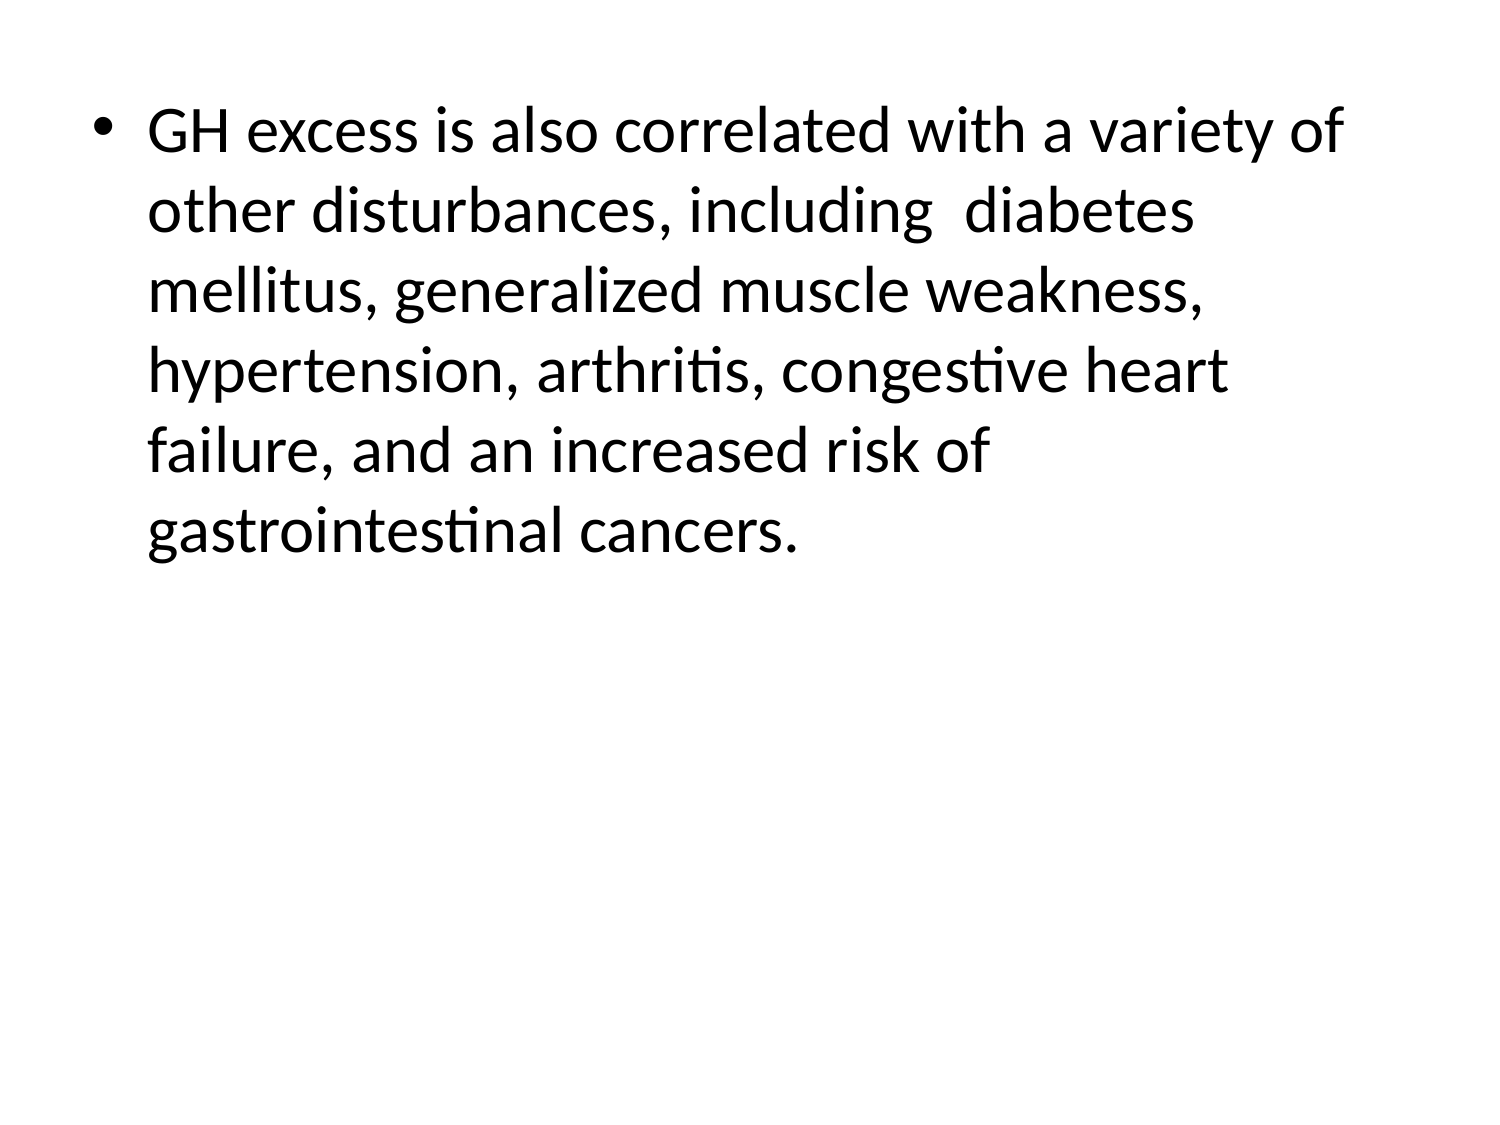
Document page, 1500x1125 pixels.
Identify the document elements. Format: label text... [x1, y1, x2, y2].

list GH excess is also correlated with a variety of other disturbances, including diabetes mellitus, generalized muscle weakness, hypertension, arthritis, congestive heart failure, and an increased risk of gastrointestinal cancers. [76, 78, 1427, 821]
